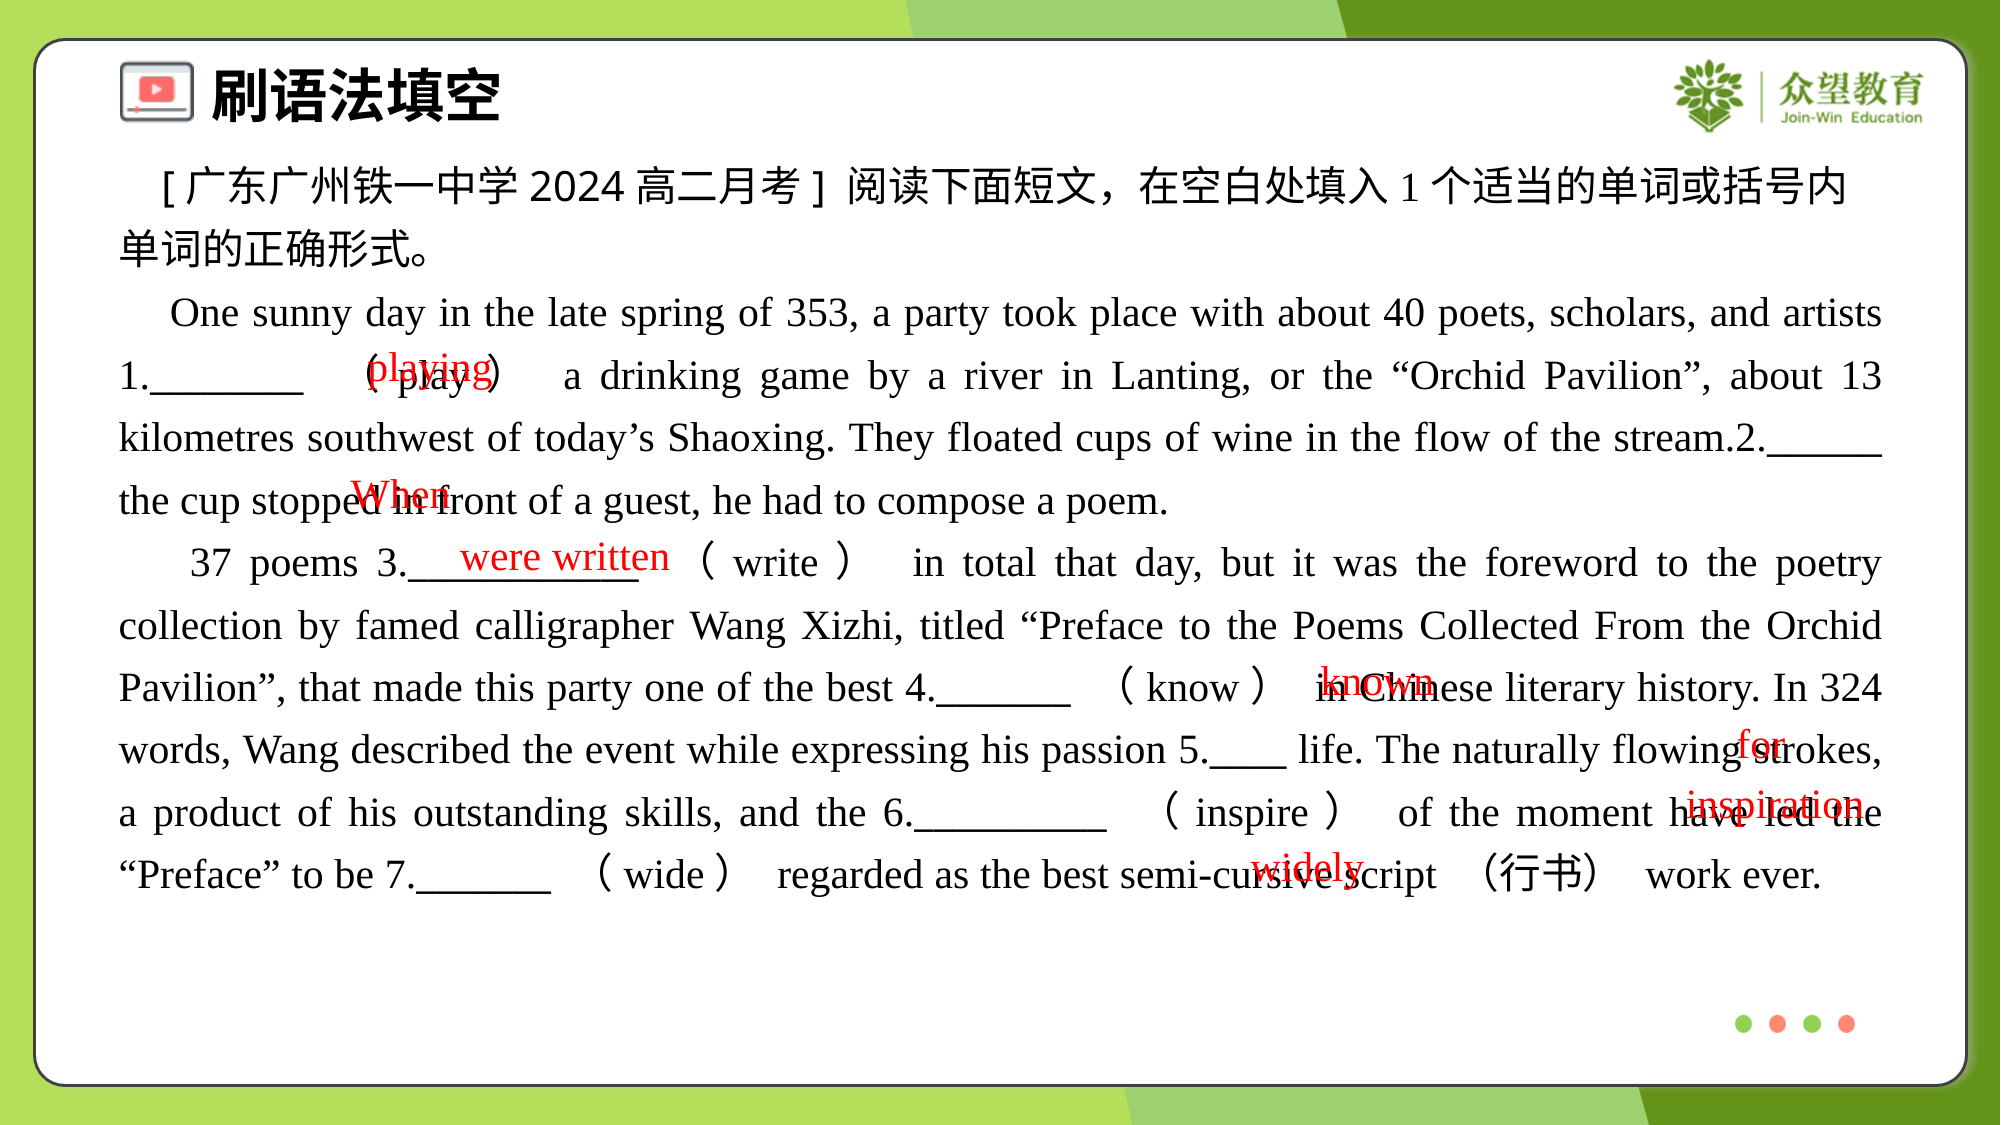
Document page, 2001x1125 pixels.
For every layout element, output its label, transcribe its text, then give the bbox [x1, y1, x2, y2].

text_box known [1316, 641, 1439, 699]
text_box [广东广州铁一中学2024高二月考] 阅读下面短文，在空白处填入1个适当的单词或括号内单词的正确形式。 One sunny day in the late spring of 353, a party took place with about 40 poets, scholars, and artists 1.________ （play） a drinking game by a river in Lanting, or the “Orchid Pavilion”, about 13 kilometres southwest of today’s Shaoxing. They floated cups of wine in the flow of the stream.2.______ the cup stopped in front of a guest, he had to compose a poem. 37 poems 3.____________ （write） in total that day, but it was the foreword to the poetry collection by famed calligrapher Wang Xizhi, titled “Preface to the Poems Collected From the Orchid Pavilion”, that made this party one of the best 4._______ （know） in Chinese literary history. In 324 words, Wang described the event while expressing his passion 5.____ life. The naturally flowing strokes, a product of his outstanding skills, and the 6.__________ （inspire） of the moment have led the “Preface” to be 7._______ （wide） regarded as the best semi-cursive script （行书） work ever. [118, 147, 1883, 961]
picture [0, 0, 2000, 1125]
text_box were written [450, 516, 680, 574]
text_box playing [362, 326, 497, 385]
text_box for [1732, 703, 1790, 762]
text_box inspiration [1681, 764, 1869, 822]
text_box When [346, 453, 455, 512]
text_box widely [1246, 826, 1369, 885]
